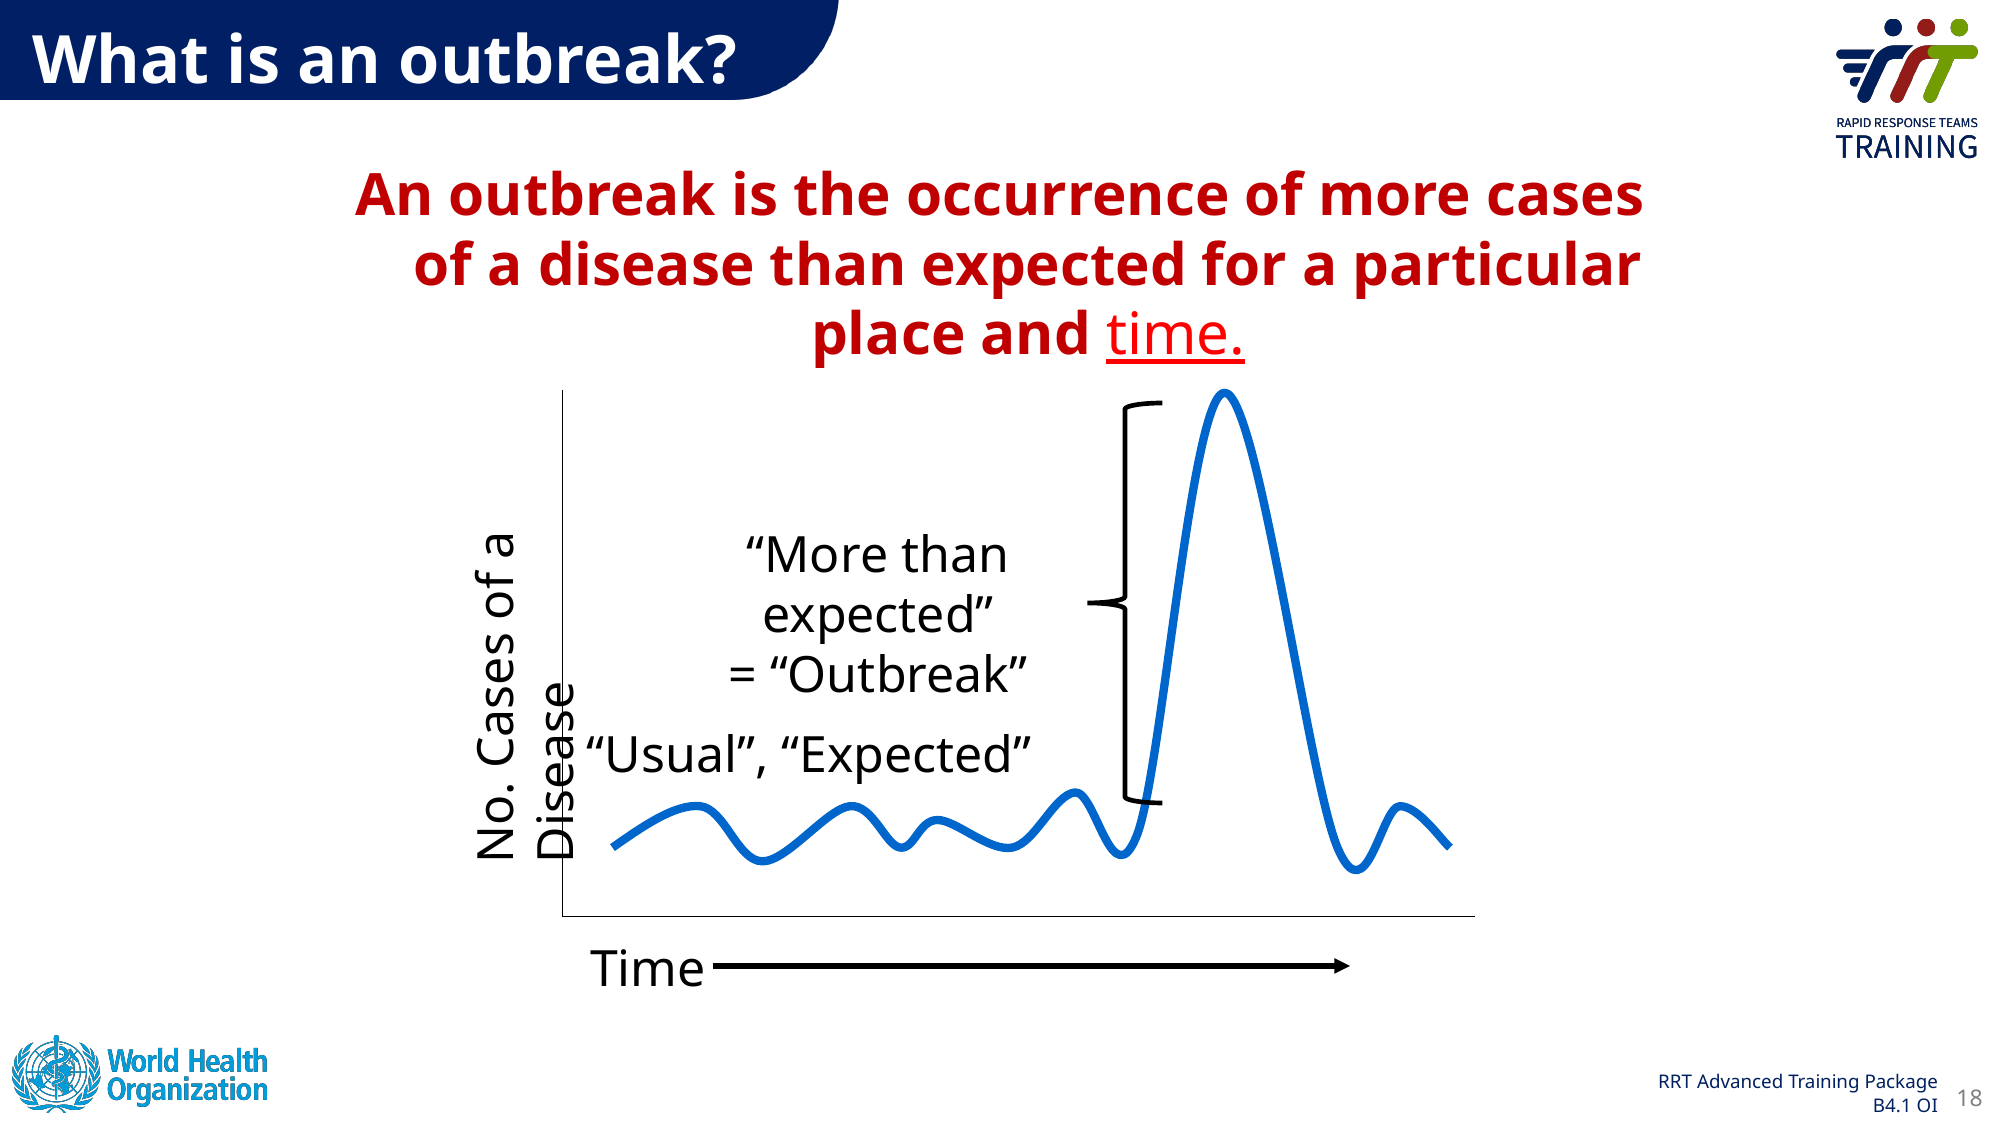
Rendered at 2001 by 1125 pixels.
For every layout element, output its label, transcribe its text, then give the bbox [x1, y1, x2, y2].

text_box What is an outbreak? [24, 8, 1196, 115]
picture [59, 1035, 267, 1113]
text_box Time [582, 928, 730, 1004]
picture [46, 1056, 54, 1062]
picture [12, 1083, 48, 1113]
picture [30, 1083, 37, 1091]
picture [0, 0, 839, 100]
text_box [1118, 402, 1163, 803]
picture [22, 1062, 26, 1077]
text_box [712, 959, 1351, 973]
picture [71, 1053, 90, 1091]
picture [12, 1035, 54, 1068]
picture [40, 1062, 47, 1070]
text_box “Usual”, “Expected” [591, 715, 1049, 791]
text_box [612, 392, 1450, 871]
picture [36, 1088, 78, 1105]
picture [1835, 19, 1978, 167]
text_box No. Cases of a Disease [456, 370, 591, 871]
picture [34, 1054, 43, 1078]
picture [24, 1054, 36, 1087]
text_box An outbreak is the occurrence of more cases of a disease than expected for a particular place and time. [318, 149, 1682, 976]
picture [50, 1108, 62, 1113]
text_box “More than expected” = “Outbreak” [638, 515, 1118, 711]
